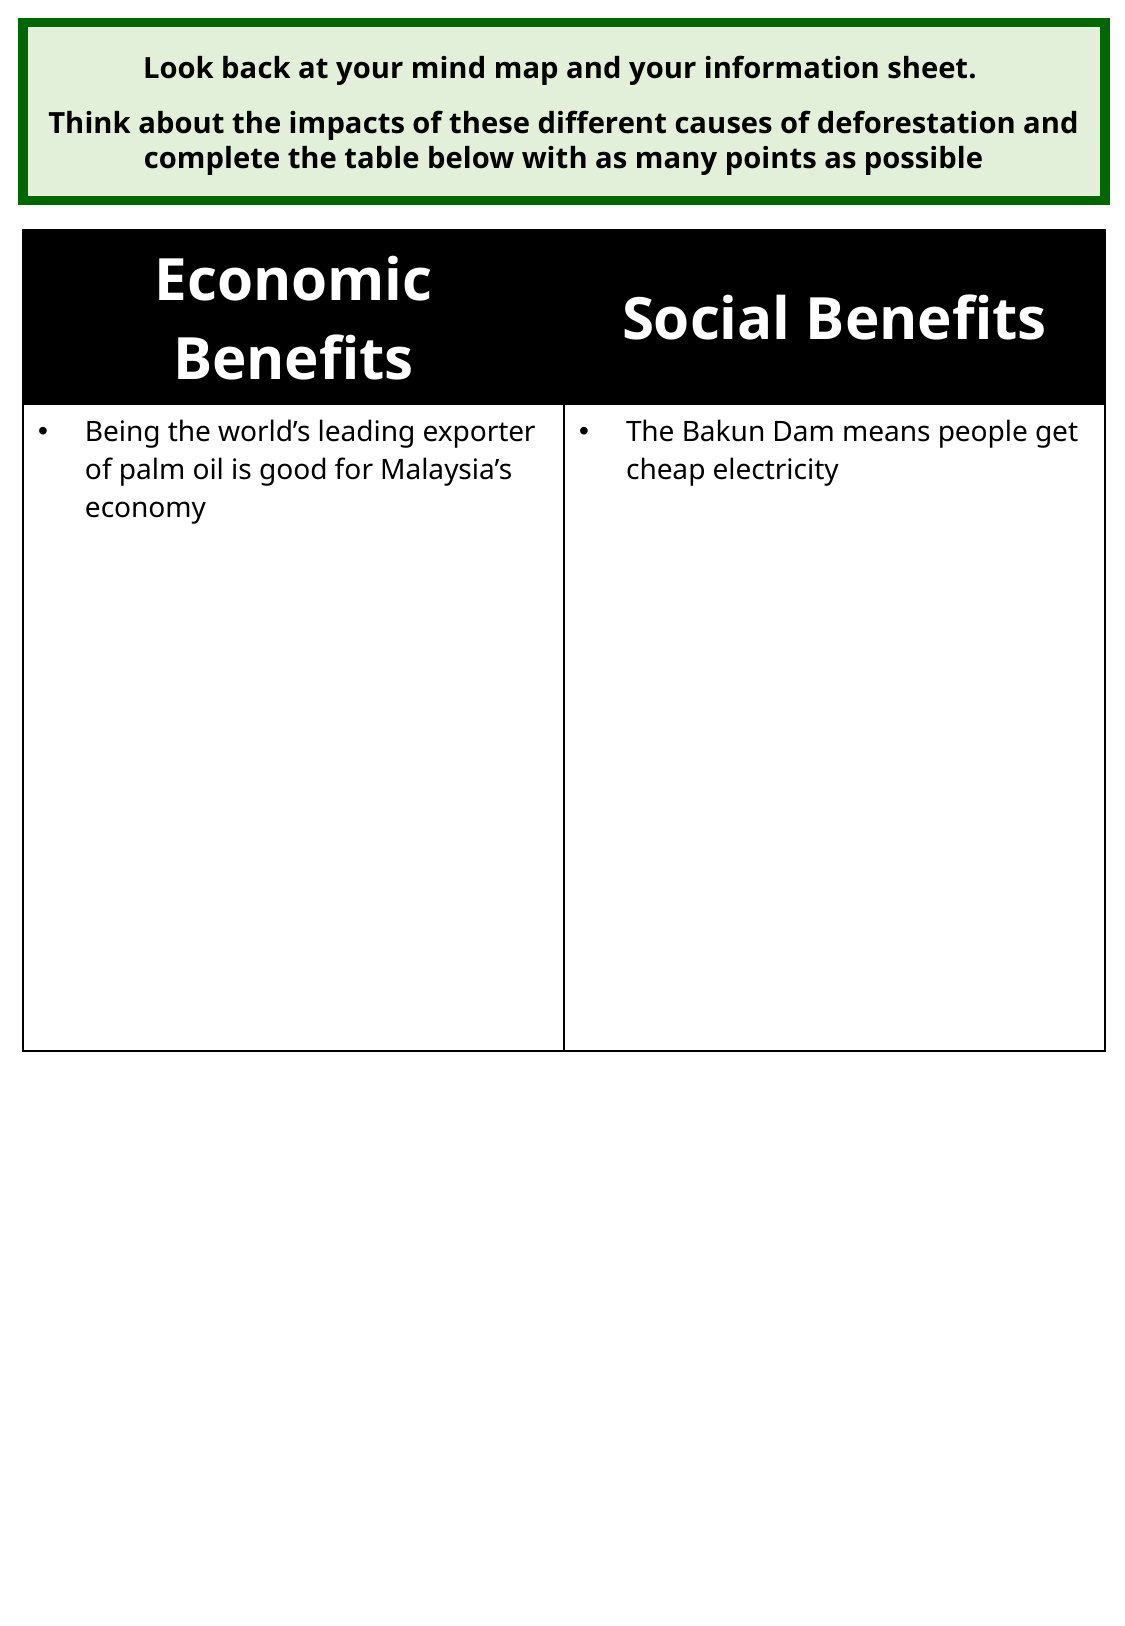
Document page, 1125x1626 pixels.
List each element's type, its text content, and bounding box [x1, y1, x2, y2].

table_cell Being the world’s leading exporter of palm oil is good for Malaysia’s economy [24, 405, 563, 1050]
text_box Look back at your mind map and your information sheet. Think about the impacts of these different causes of deforestation and complete the table below with as many points as possible [22, 22, 1106, 202]
table_header Economic Benefits [24, 231, 563, 403]
table_cell The Bakun Dam means people get cheap electricity [565, 405, 1104, 1050]
table_header Social Benefits [565, 231, 1104, 403]
